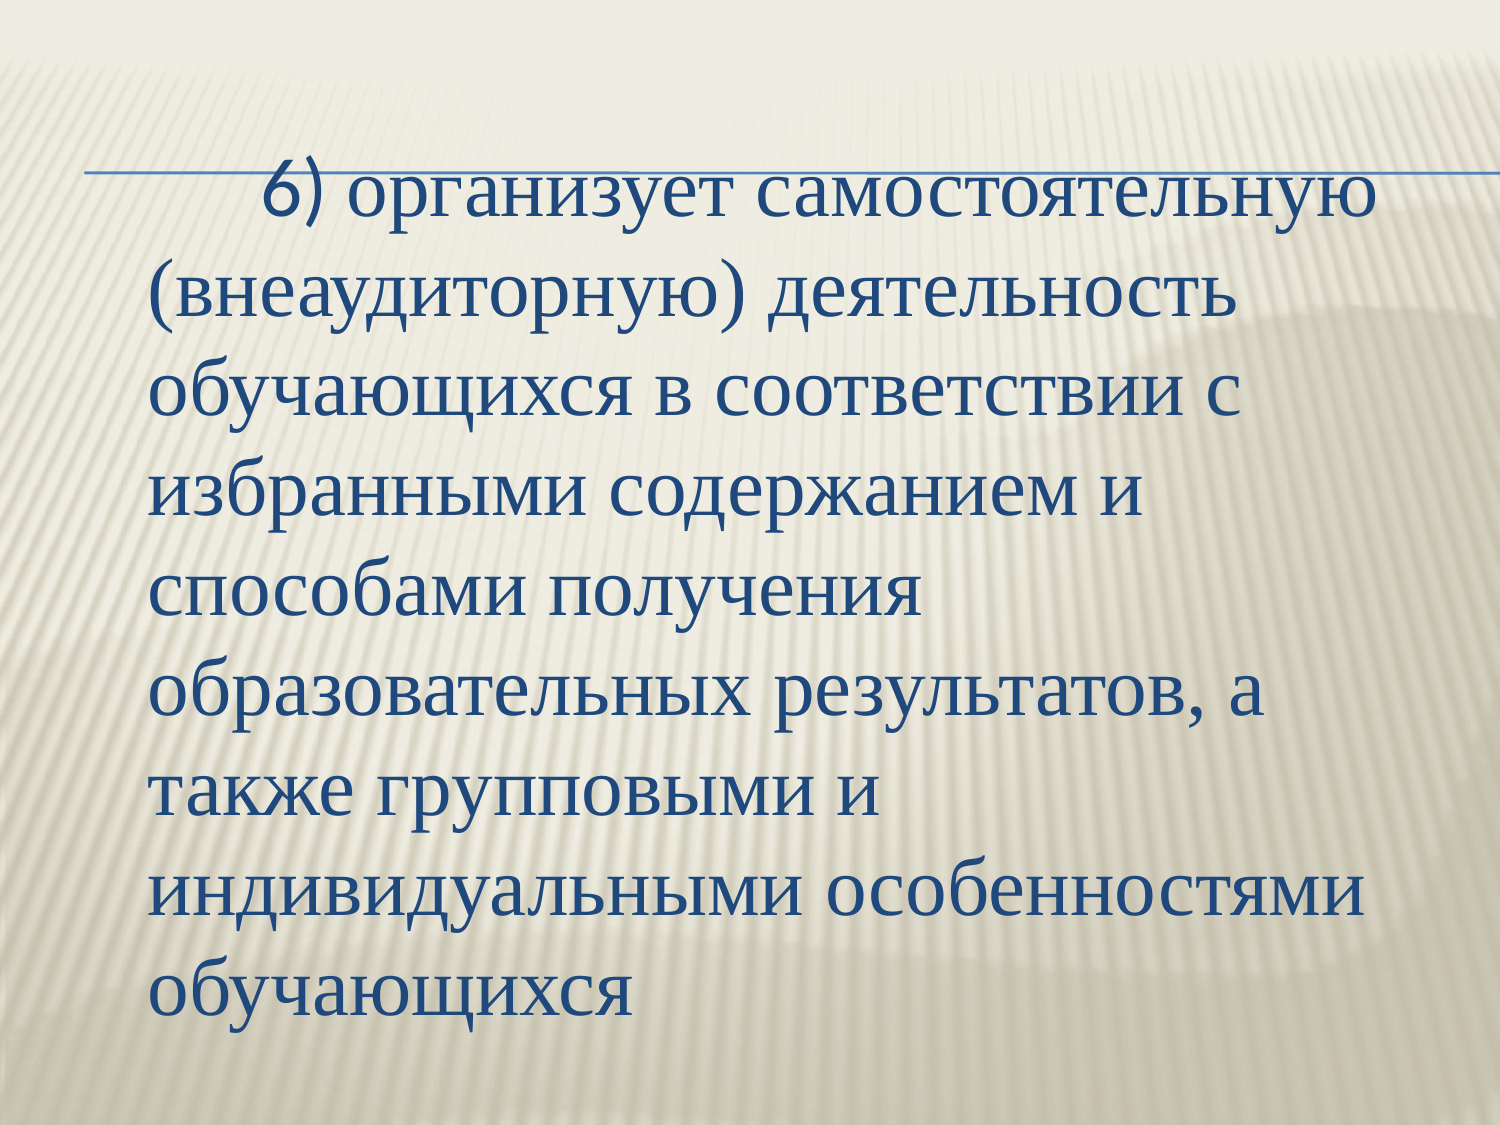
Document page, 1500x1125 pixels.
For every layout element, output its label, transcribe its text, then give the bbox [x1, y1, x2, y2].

list 6) организует самостоятельную (внеаудиторную) деятельность обучающихся в соответствии с избранными содержанием и способами получения образовательных результатов, а также групповыми и индивидуальными особенностями обучающихся [76, 125, 1427, 1041]
